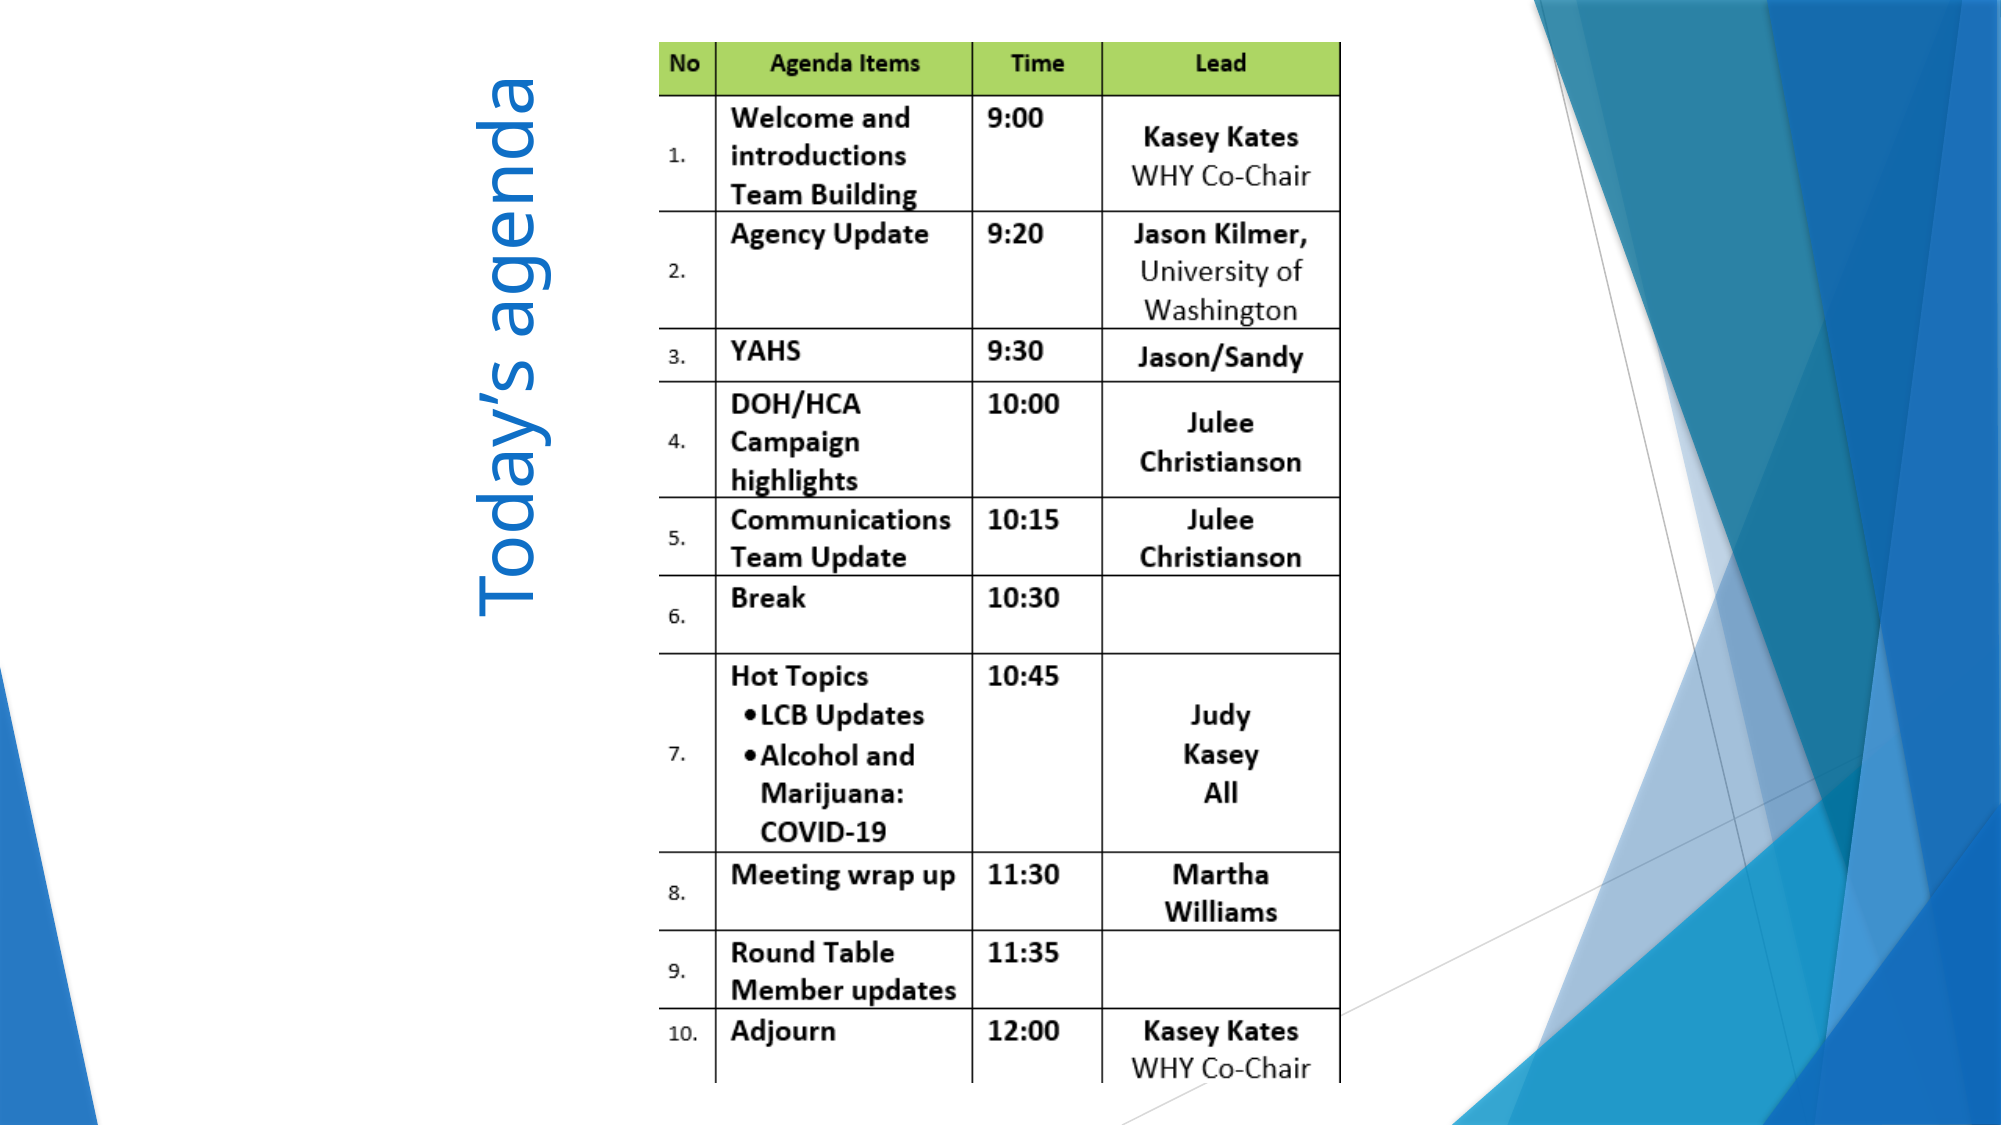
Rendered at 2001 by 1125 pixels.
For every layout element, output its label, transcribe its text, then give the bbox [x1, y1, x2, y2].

picture [658, 41, 1342, 1084]
title Today’s agenda [450, 0, 668, 633]
